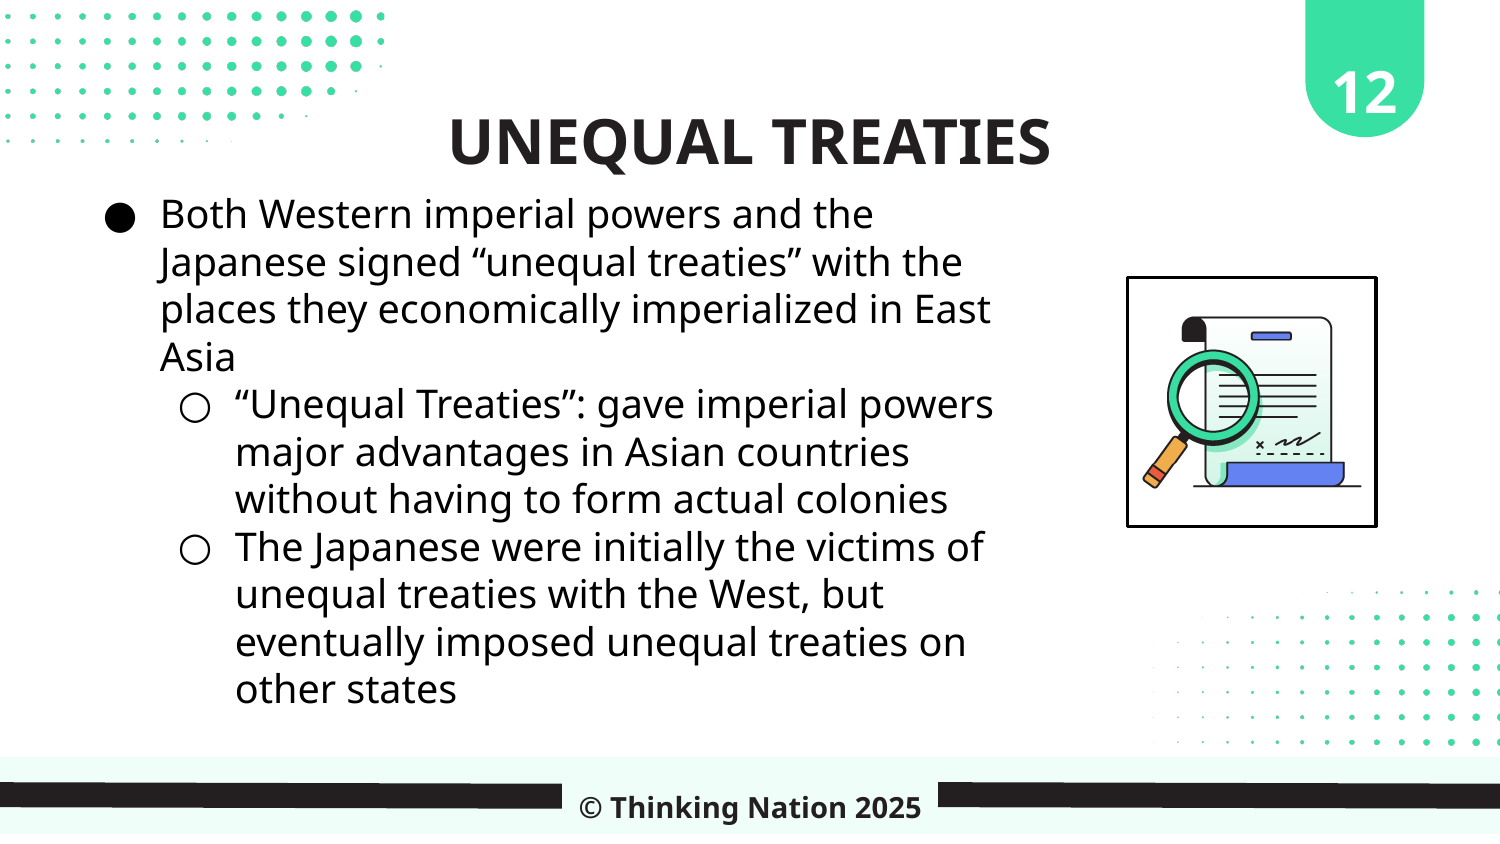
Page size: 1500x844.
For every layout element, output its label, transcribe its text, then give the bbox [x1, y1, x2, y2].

text_box Both Western imperial powers and the Japanese signed “unequal treaties” with the places they economically imperialized in East Asia “Unequal Treaties”: gave imperial powers major advantages in Asian countries without having to form actual colonies The Japanese were initially the victims of unequal treaties with the West, but eventually imposed unequal treaties on other states [85, 189, 1026, 712]
picture [1128, 278, 1375, 525]
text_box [0, 756, 1500, 835]
text_box [1128, 590, 1500, 755]
text_box [0, 0, 385, 144]
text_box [1300, 0, 1430, 138]
text_box UNEQUAL TREATIES [209, 71, 1291, 177]
